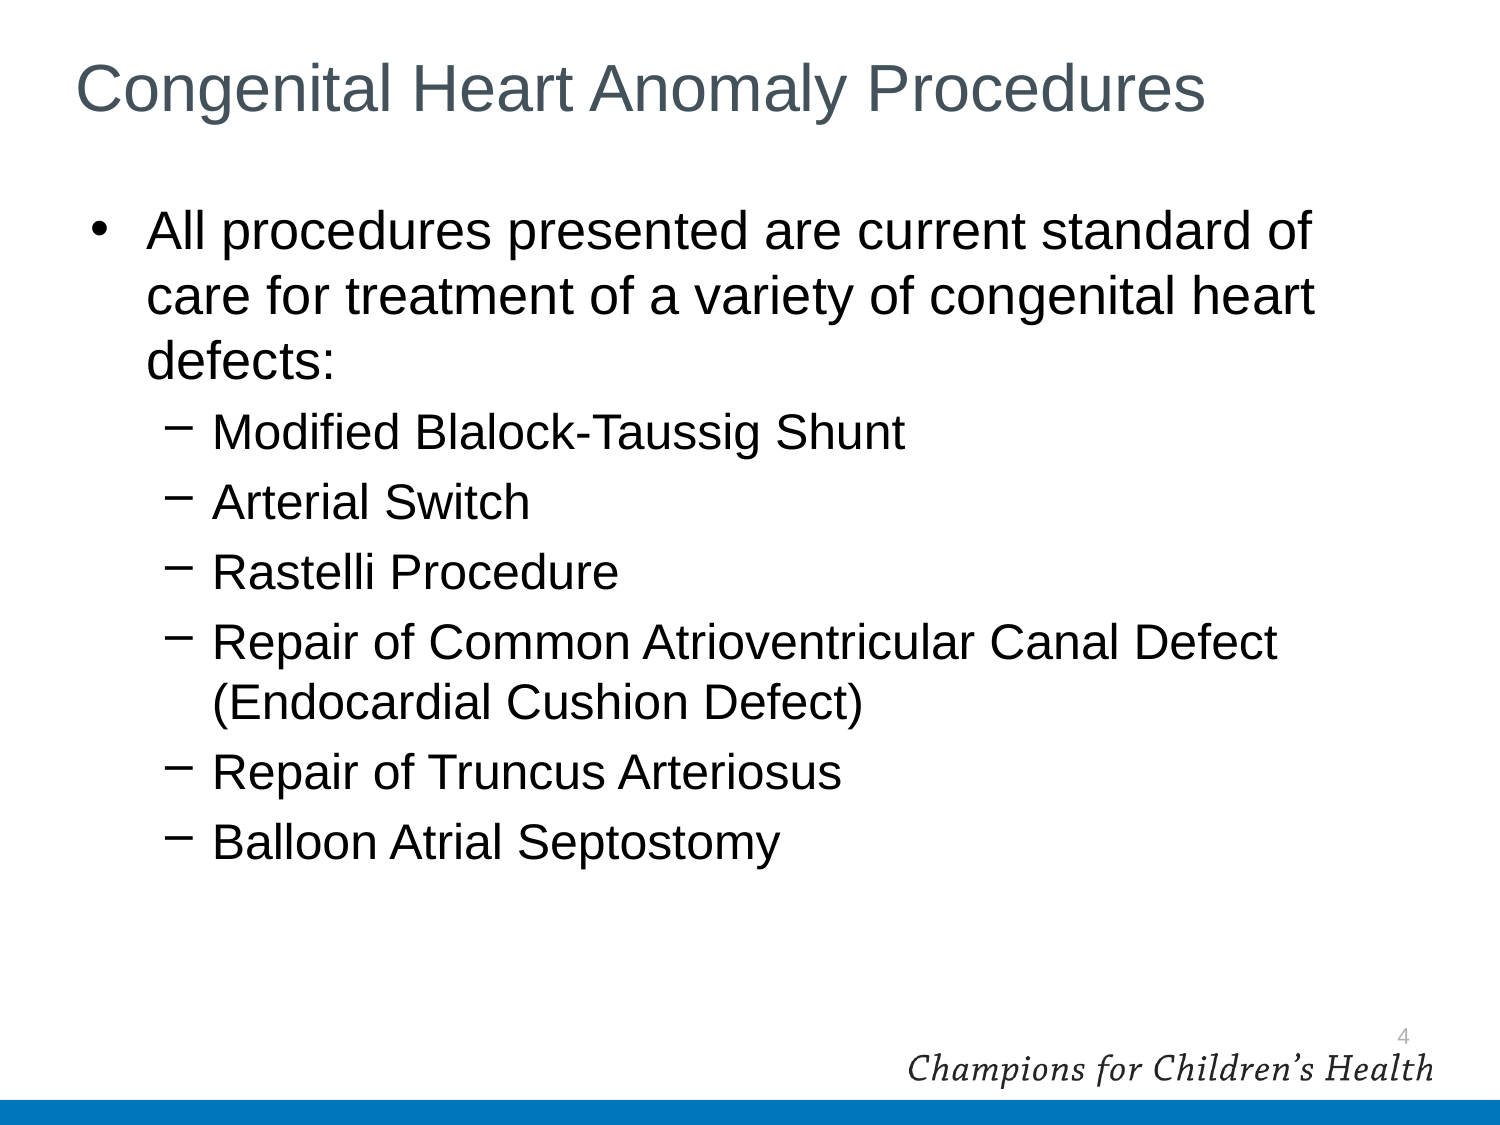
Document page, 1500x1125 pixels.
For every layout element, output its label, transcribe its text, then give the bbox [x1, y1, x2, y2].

slide_number 4 [1074, 1005, 1425, 1066]
picture [909, 1053, 1432, 1089]
title Congenital Heart Anomaly Procedures [74, 44, 1426, 138]
list All procedures presented are current standard of care for treatment of a variety of congenital heart defects: Modified Blalock-Taussig Shunt Arterial Switch Rastelli Procedure Repair of Common Atrioventricular Canal Defect (Endocardial Cushion Defect) Repair of Truncus Arteriosus Balloon Atrial Septostomy [74, 187, 1426, 1001]
